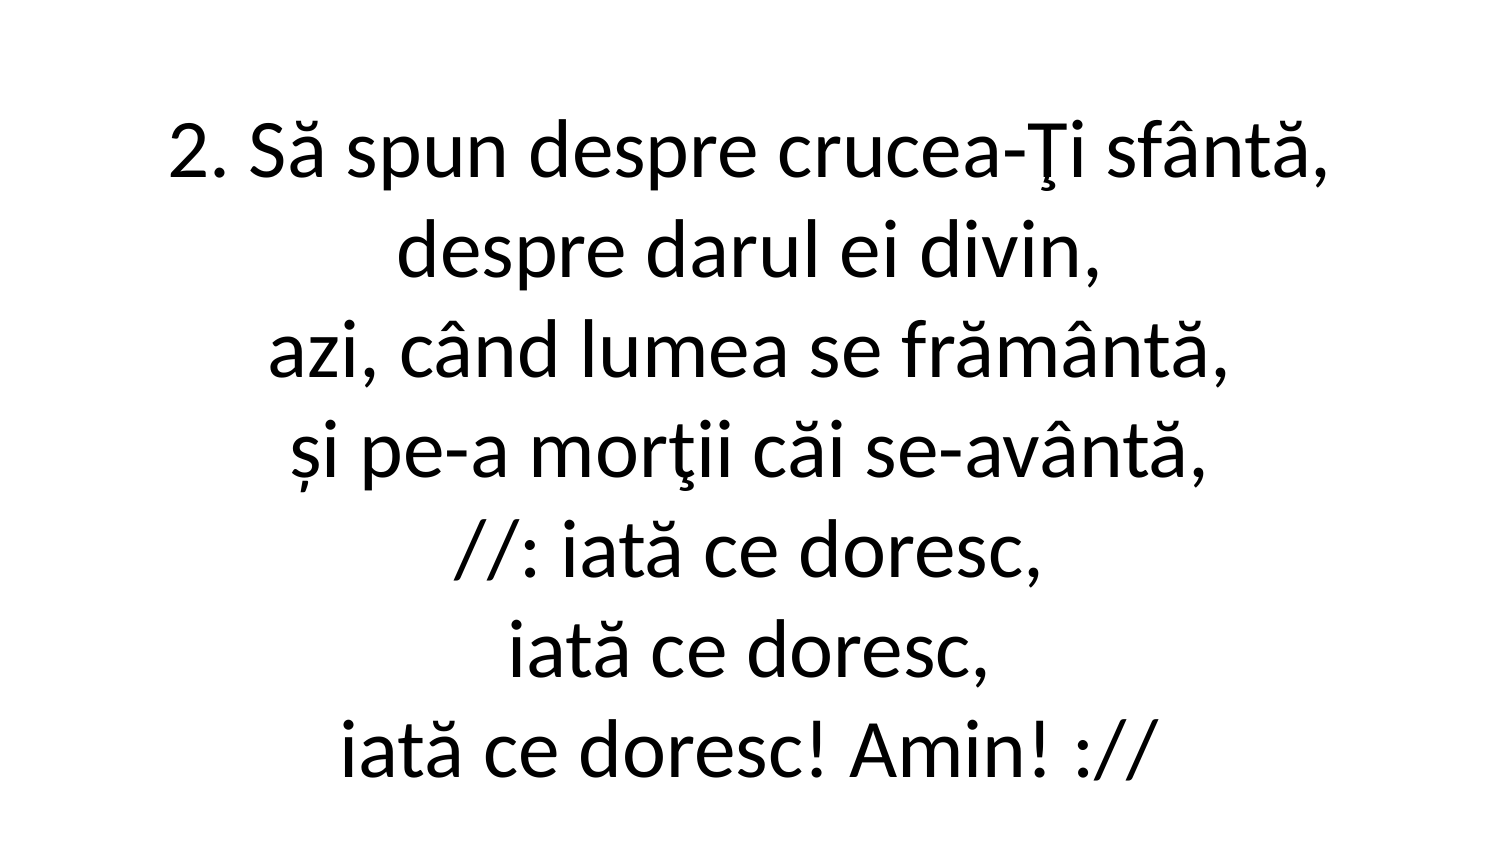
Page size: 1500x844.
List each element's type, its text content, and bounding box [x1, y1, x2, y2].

text_box 2. Să spun despre crucea-Ţi sfântă, despre darul ei divin, azi, când lumea se frământă, și pe-a morţii căi se-avântă, //: iată ce doresc, iată ce doresc, iată ce doresc! Amin! :// [152, 42, 1348, 802]
